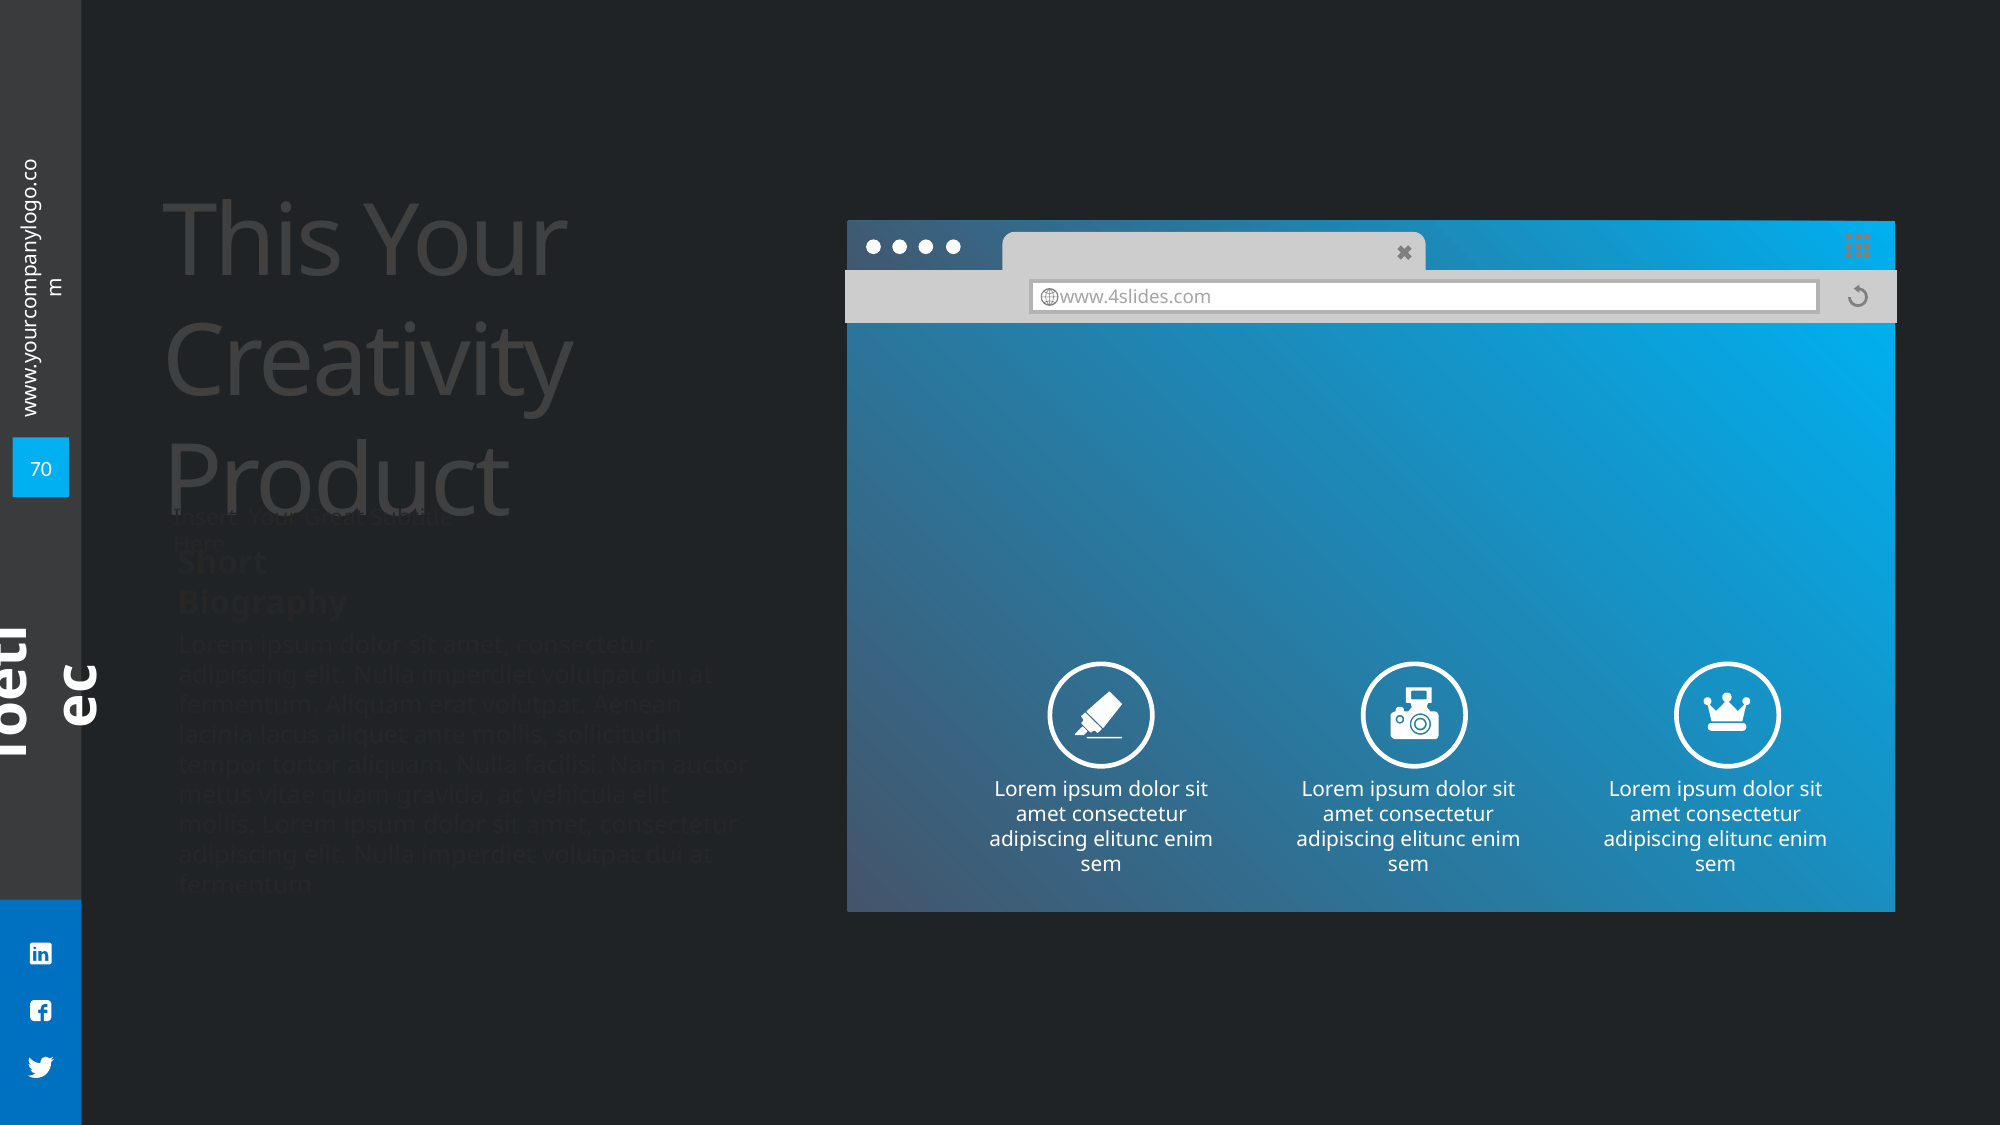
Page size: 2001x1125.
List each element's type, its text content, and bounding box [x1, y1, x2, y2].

picture [81, 0, 2000, 1125]
slide_number 70 [12, 437, 69, 498]
